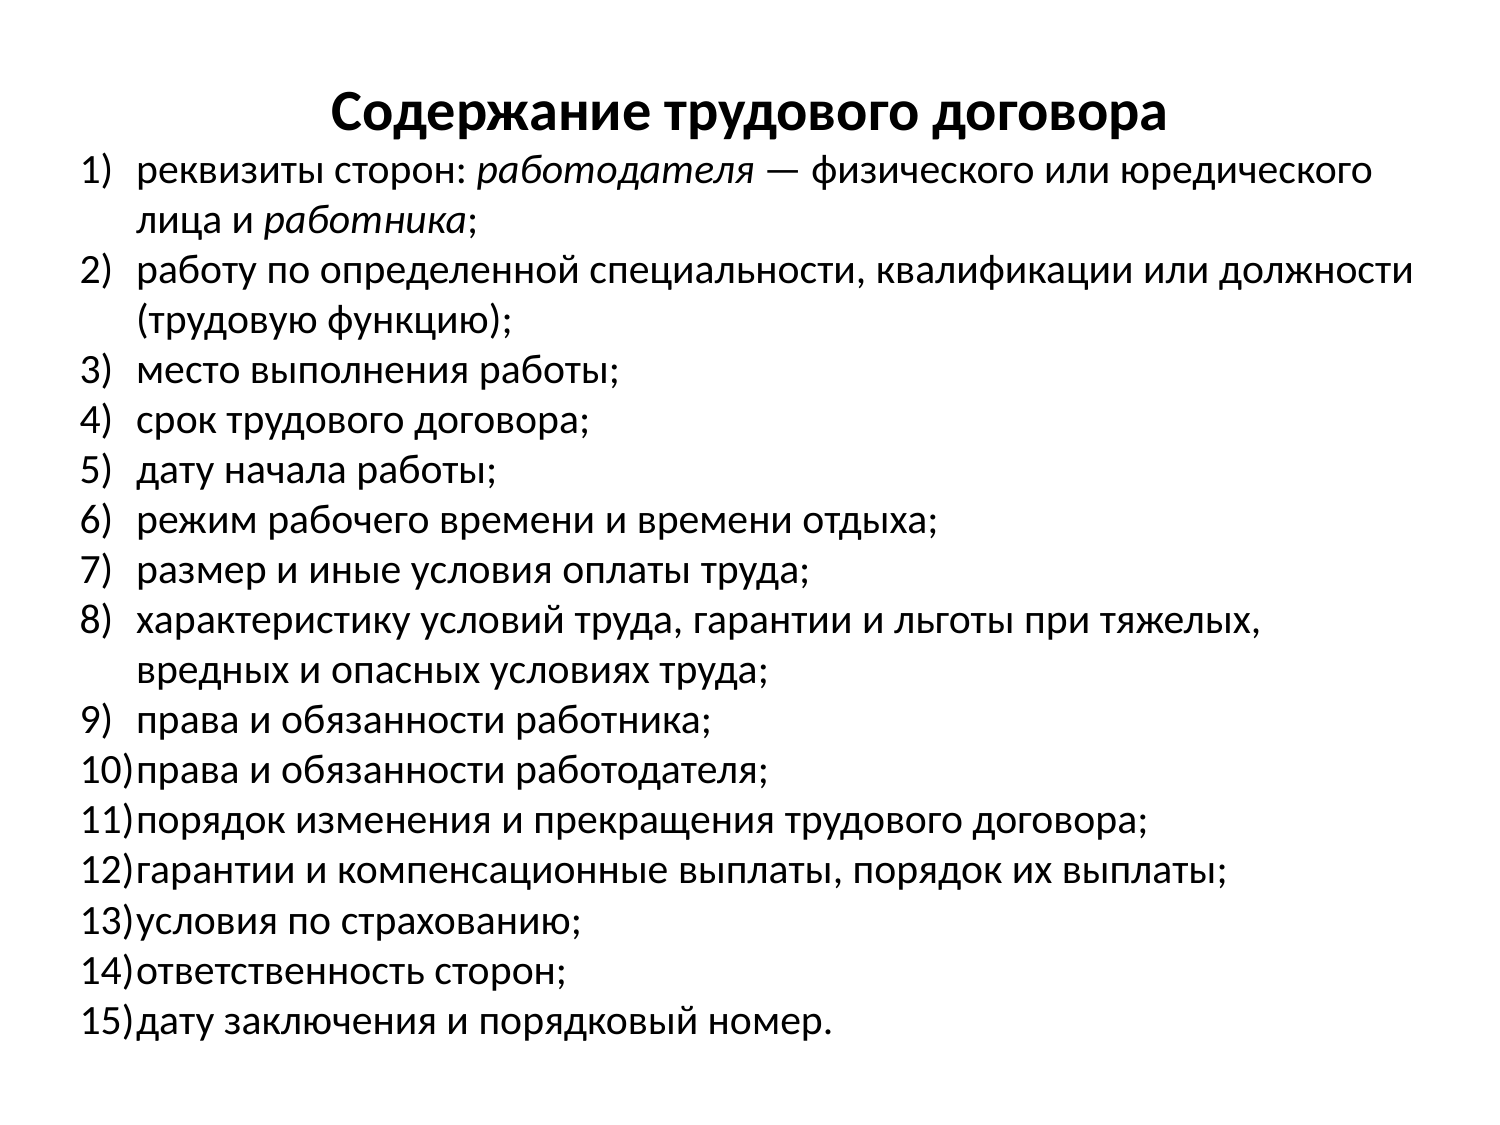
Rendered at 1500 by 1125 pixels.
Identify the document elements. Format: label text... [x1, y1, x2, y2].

text_box Содержание трудового договора реквизиты сторон: работодателя — физического или юредического лица и работника; работу по определенной специальности, квалификации или должности (трудовую функцию); место выполнения работы; срок трудового договора; дату начала работы; режим рабочего времени и времени отдыха; размер и иные условия оплаты труда; характеристику условий труда, гарантии и льготы при тяжелых, вредных и опасных условиях труда; права и обязанности работника; права и обязанности работодателя; порядок изменения и прекращения трудового договора; гарантии и компенсационные выплаты, порядок их выплаты; условия по страхованию; ответственность сторон; дату заключения и порядковый номер. [64, 64, 1436, 1050]
